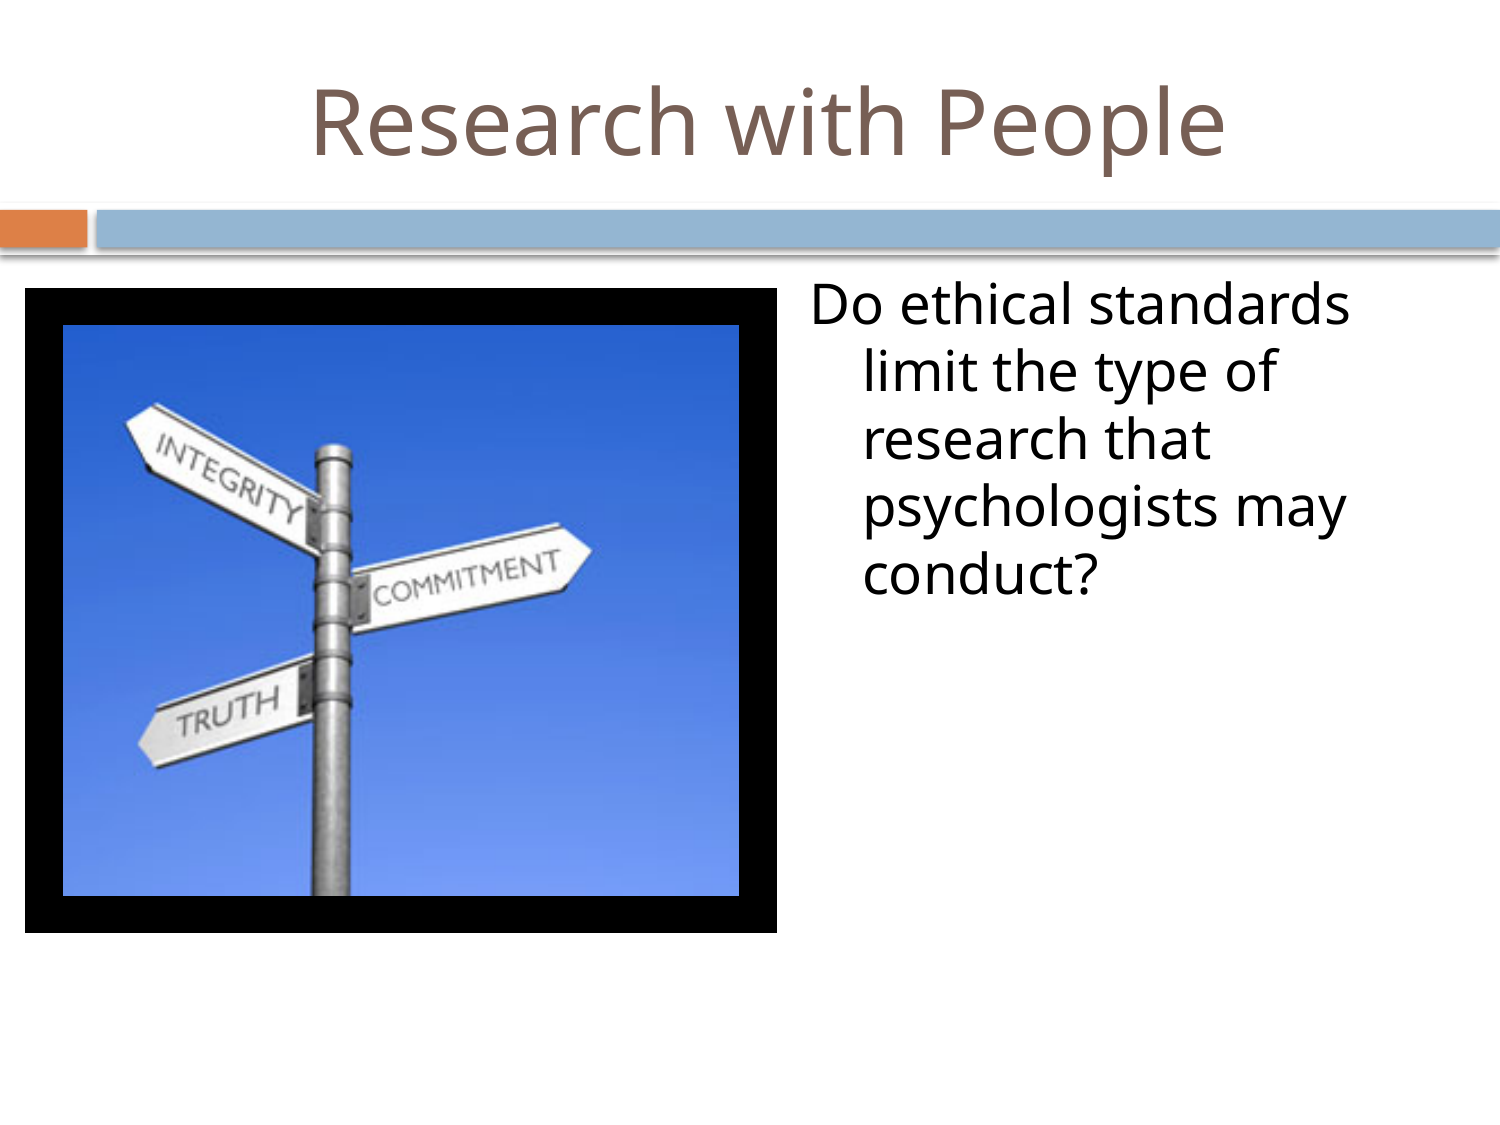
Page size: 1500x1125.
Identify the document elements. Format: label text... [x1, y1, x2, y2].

list Do ethical standards limit the type of research that psychologists may conduct? [794, 260, 1433, 1011]
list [62, 324, 740, 897]
title Research with People [99, 37, 1438, 201]
